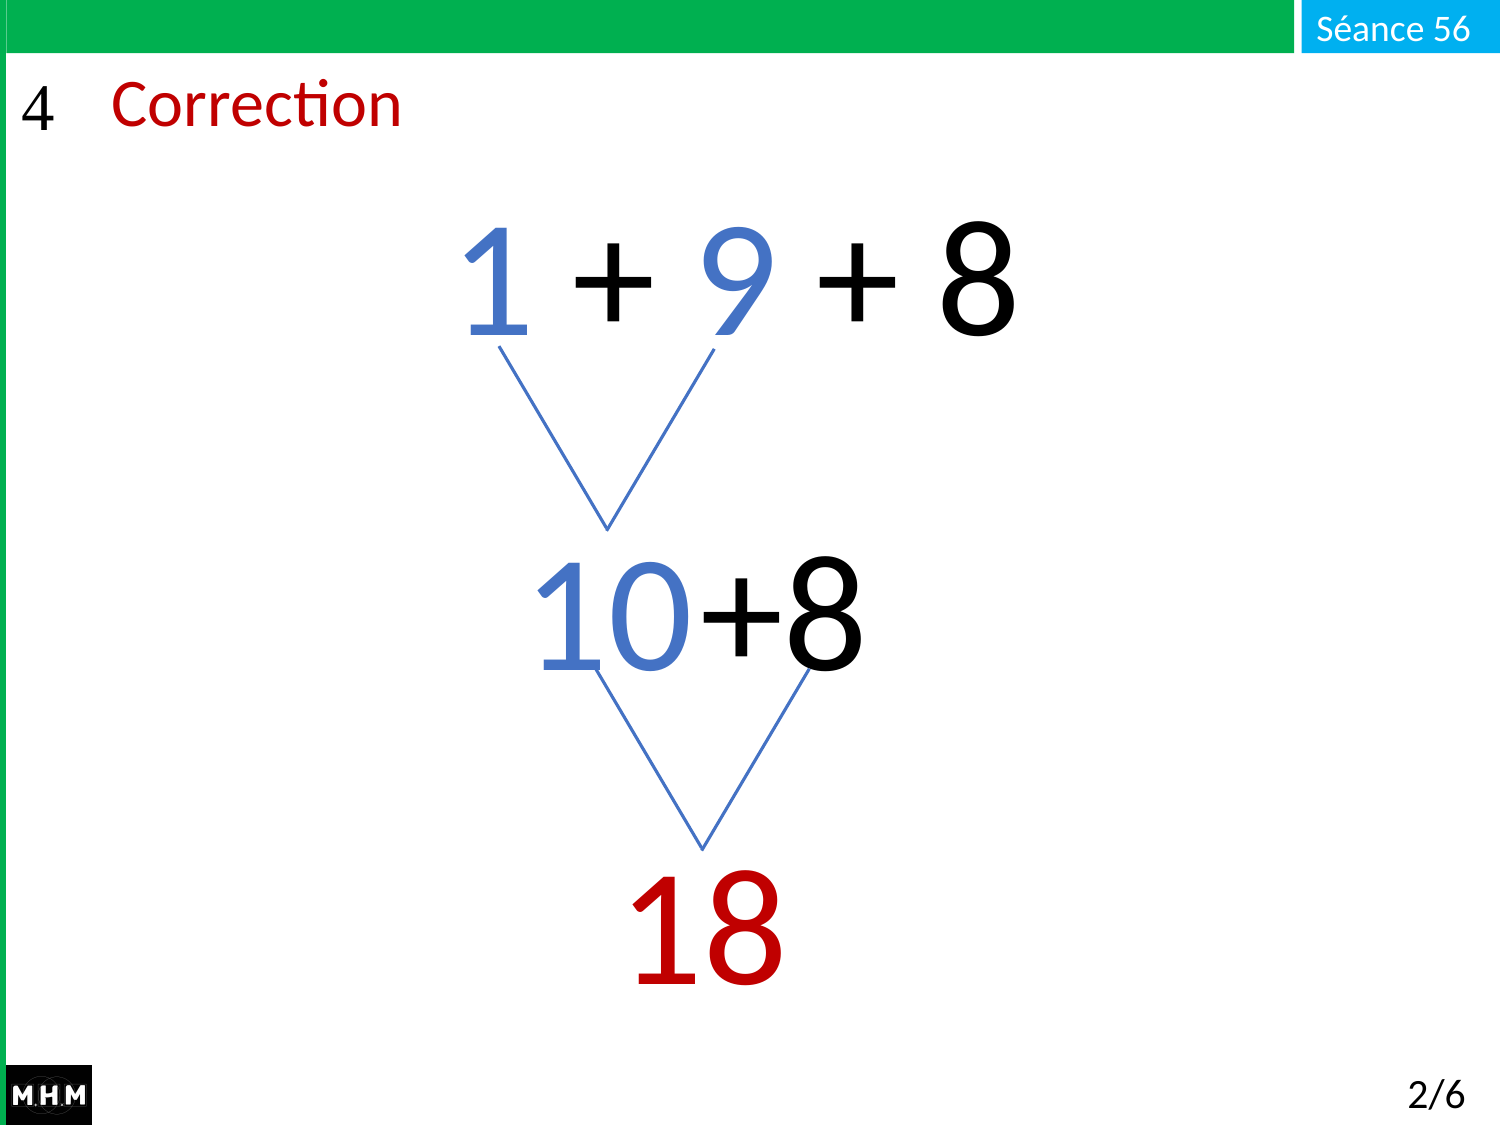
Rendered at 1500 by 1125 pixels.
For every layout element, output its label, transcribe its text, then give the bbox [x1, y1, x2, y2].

text_box +8 [686, 496, 907, 711]
picture [6, 1065, 92, 1125]
text_box 18 [603, 810, 825, 1026]
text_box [594, 665, 810, 851]
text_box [498, 346, 715, 531]
title Correction [96, 60, 1391, 150]
list 2/6 [1373, 1064, 1500, 1125]
text_box 1 + 9 + 8 [436, 160, 1051, 376]
text_box 10 [509, 531, 686, 711]
